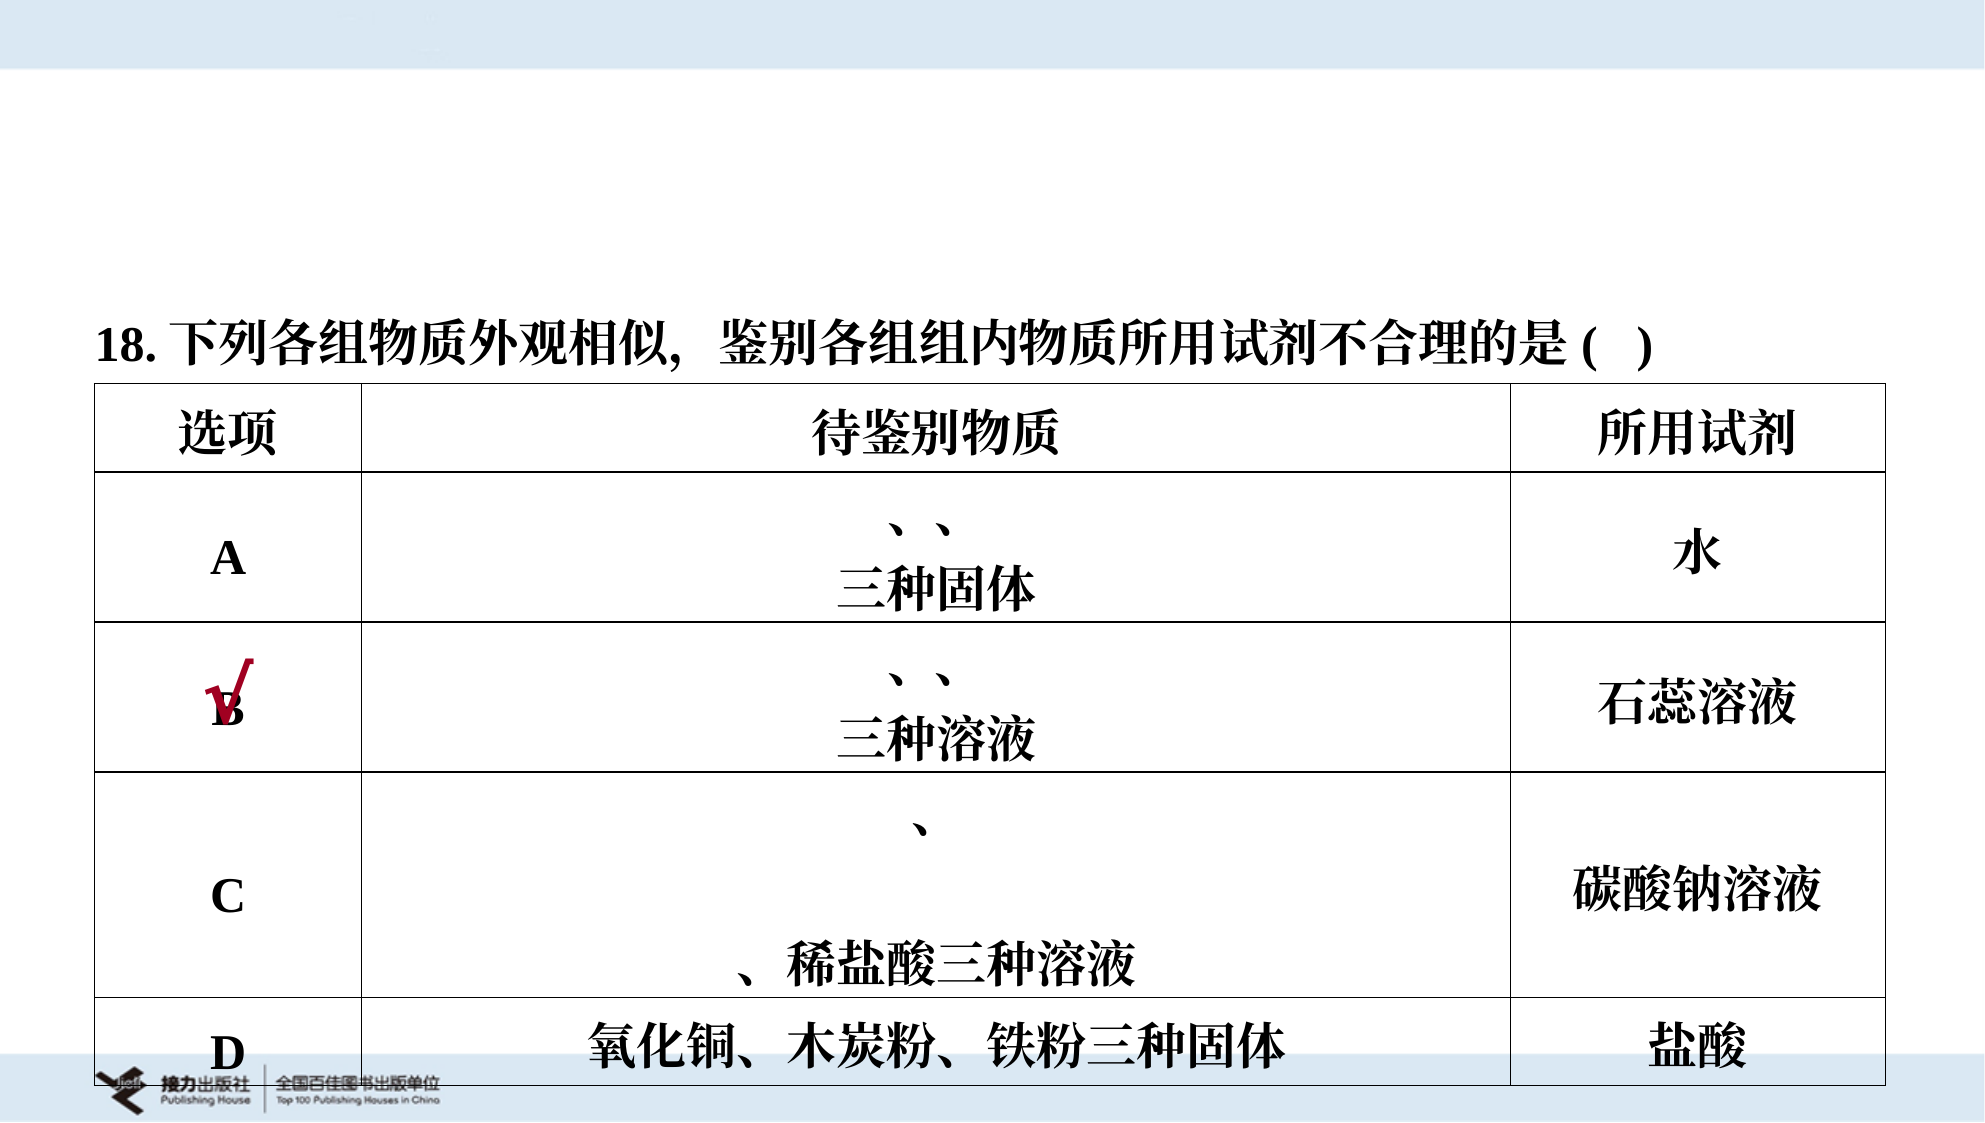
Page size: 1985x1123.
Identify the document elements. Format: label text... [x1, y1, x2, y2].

picture [0, 0, 1985, 1122]
text_box √ [202, 646, 254, 739]
text_box 18.下列各组物质外观相似，鉴别各组组内物质所用试剂不合理的是( ) [94, 284, 1892, 372]
